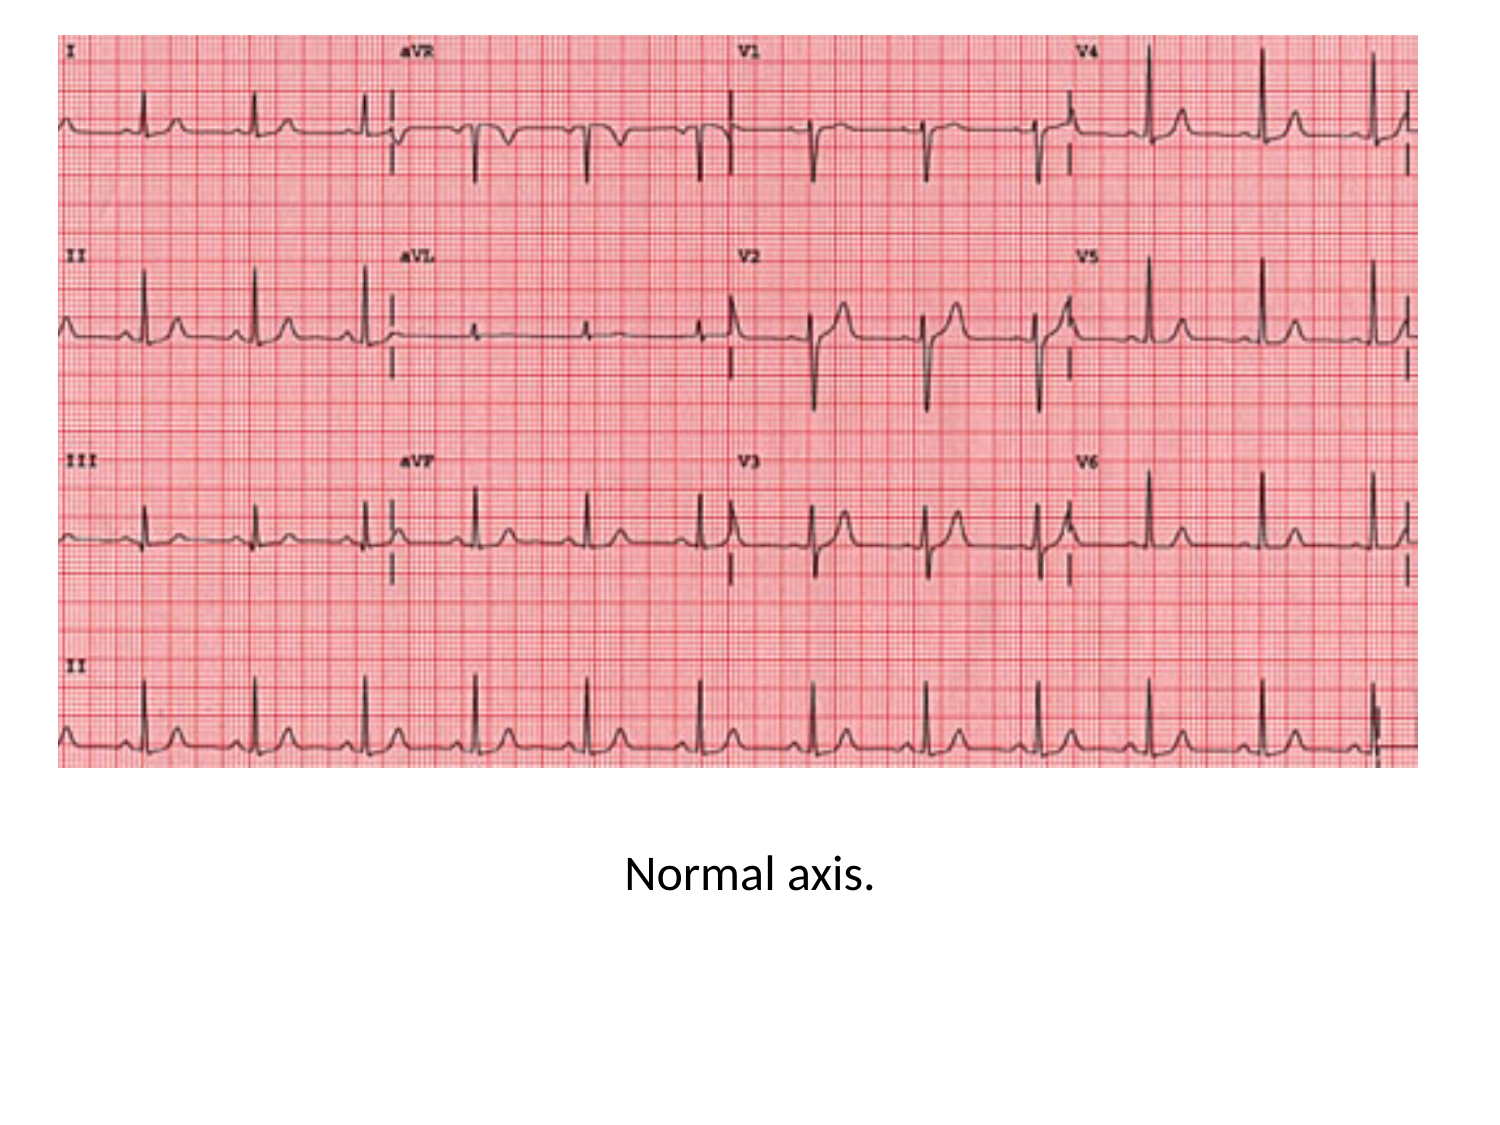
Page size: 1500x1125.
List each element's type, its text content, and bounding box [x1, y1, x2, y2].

text_box Normal axis. [81, 832, 1430, 908]
picture [58, 34, 1419, 769]
